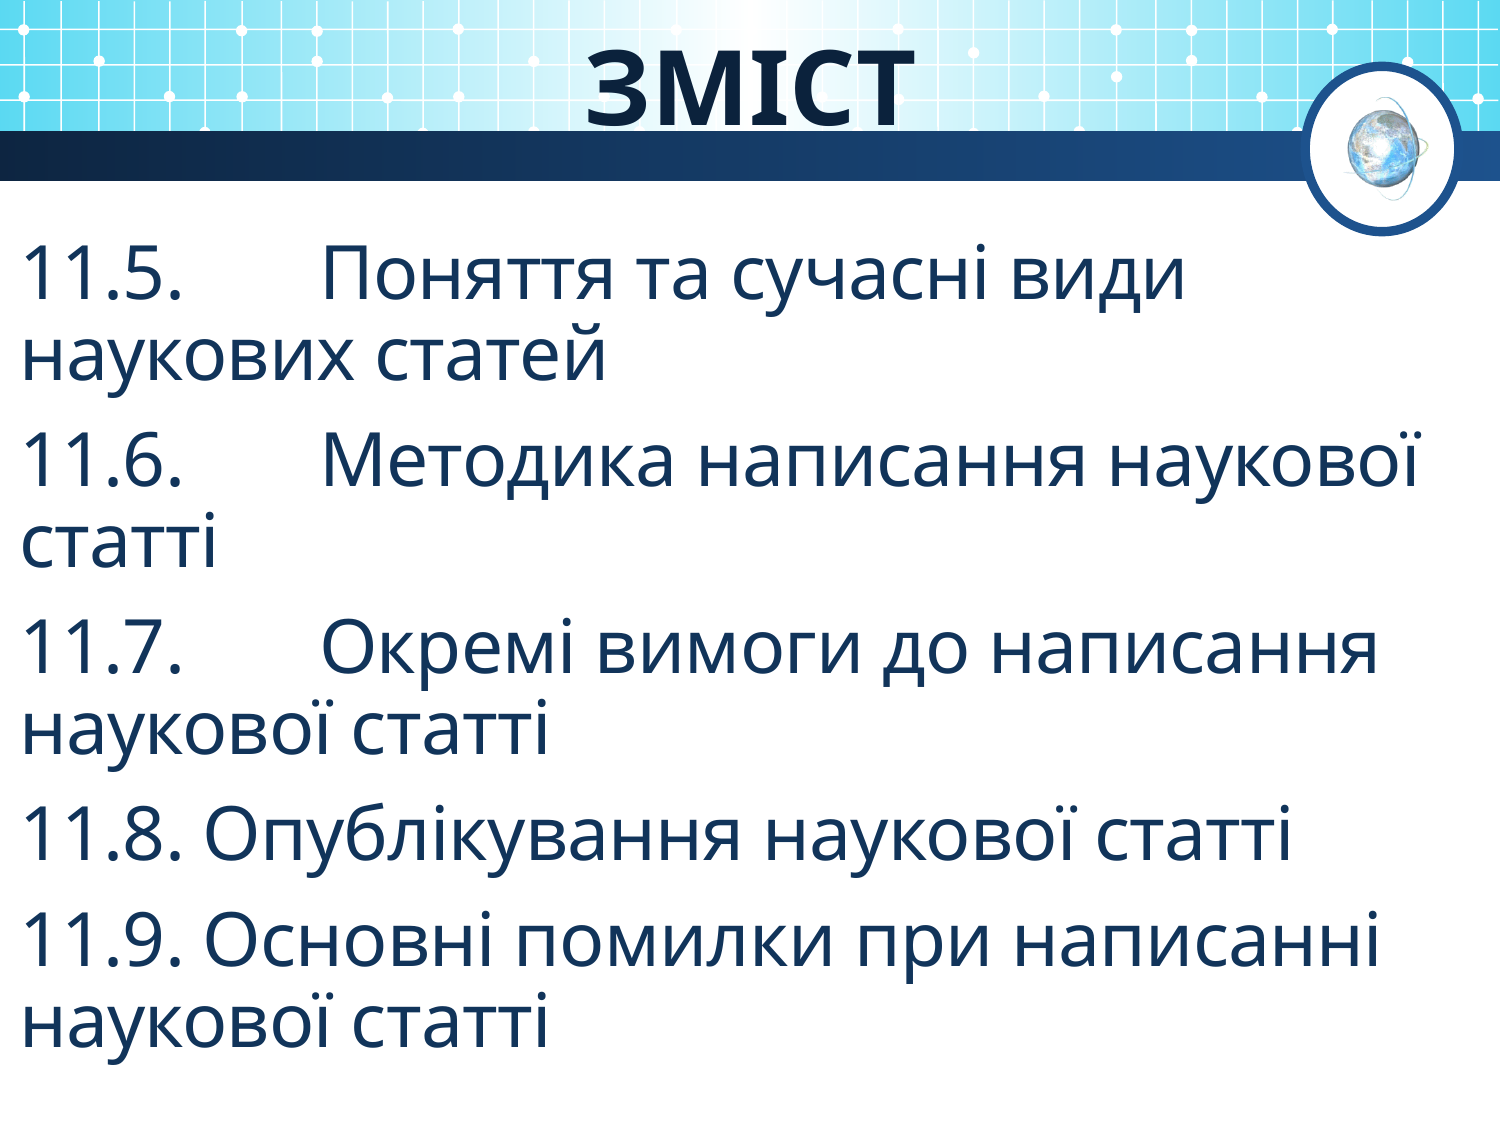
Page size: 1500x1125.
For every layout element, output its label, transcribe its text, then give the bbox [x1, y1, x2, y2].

title ЗМІСТ [64, 37, 1436, 130]
picture [1310, 99, 1454, 226]
list 11.5. Поняття та сучасні види наукових статей 11.6. Методика написання наукової статті 11.7. Окремі вимоги до написання наукової статті 11.8. Опублікування наукової статті 11.9. Основні помилки при написанні наукової статті [4, 227, 1500, 1125]
